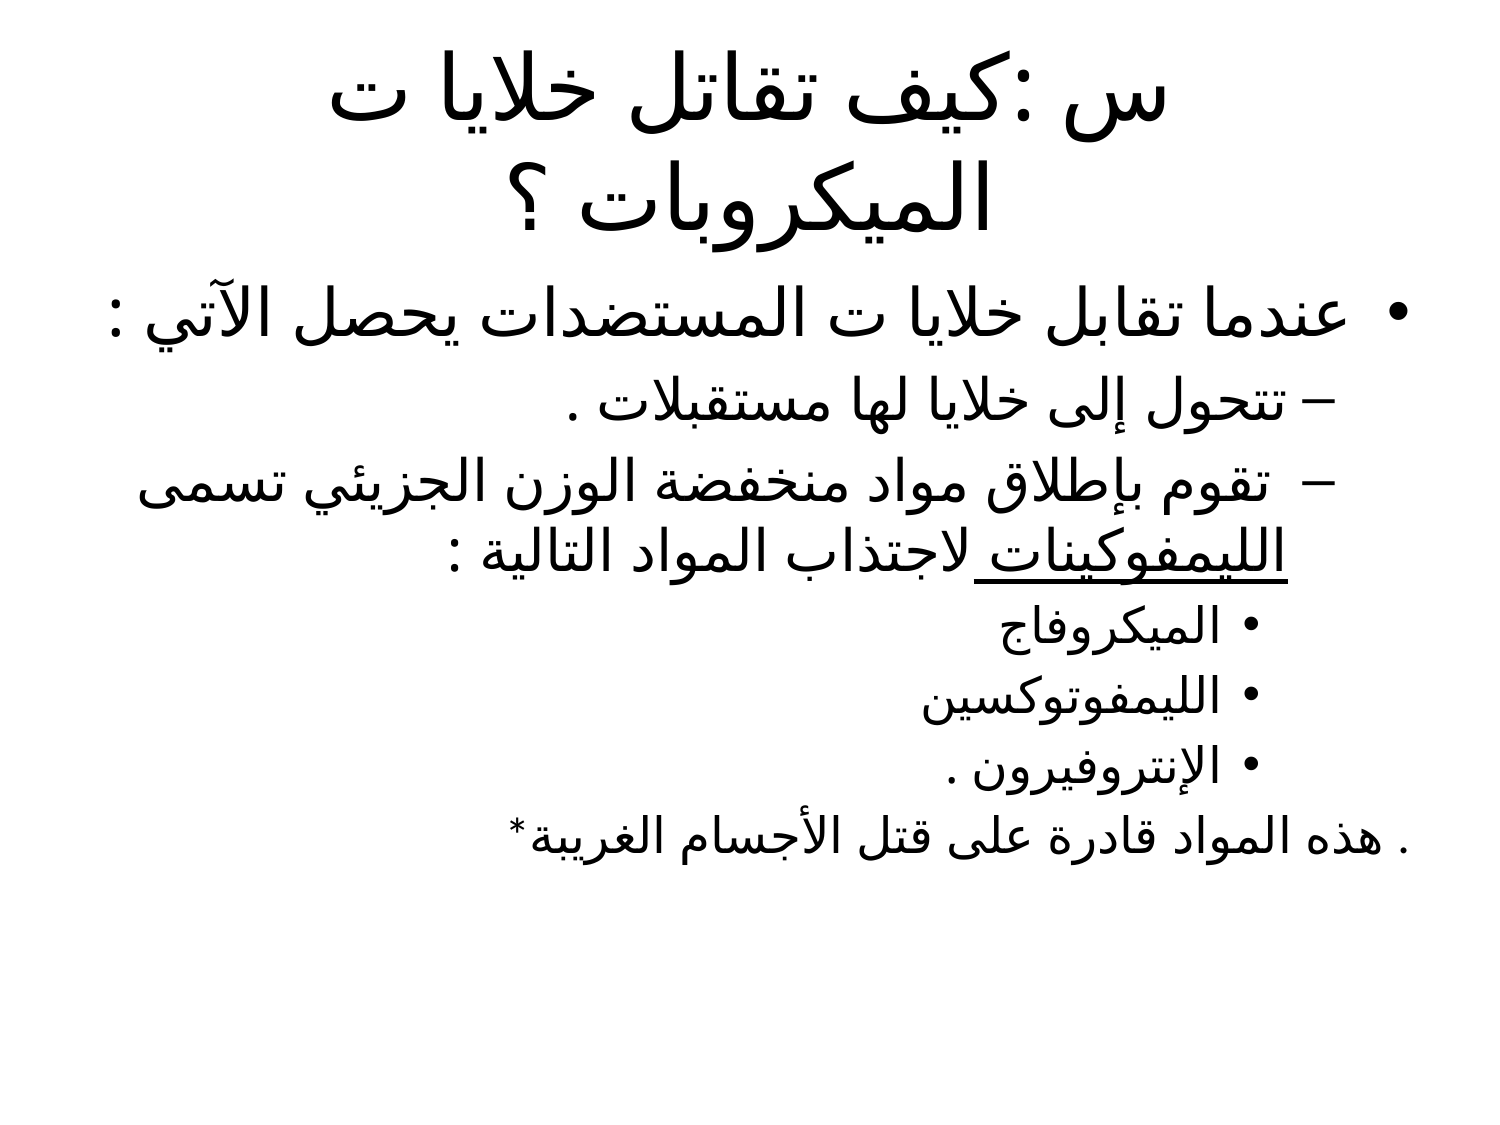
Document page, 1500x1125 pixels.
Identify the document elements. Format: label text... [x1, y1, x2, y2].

list عندما تقابل خلايا ت المستضدات يحصل الآتي : تتحول إلى خلايا لها مستقبلات . تقوم بإطلاق مواد منخفضة الوزن الجزيئي تسمى الليمفوكينات لاجتذاب المواد التالية : الميكروفاج الليمفوتوكسين الإنتروفيرون . *هذه المواد قادرة على قتل الأجسام الغريبة . [75, 262, 1425, 1005]
title س :كيف تقاتل خلايا ت الميكروبات ؟ [75, 45, 1425, 233]
